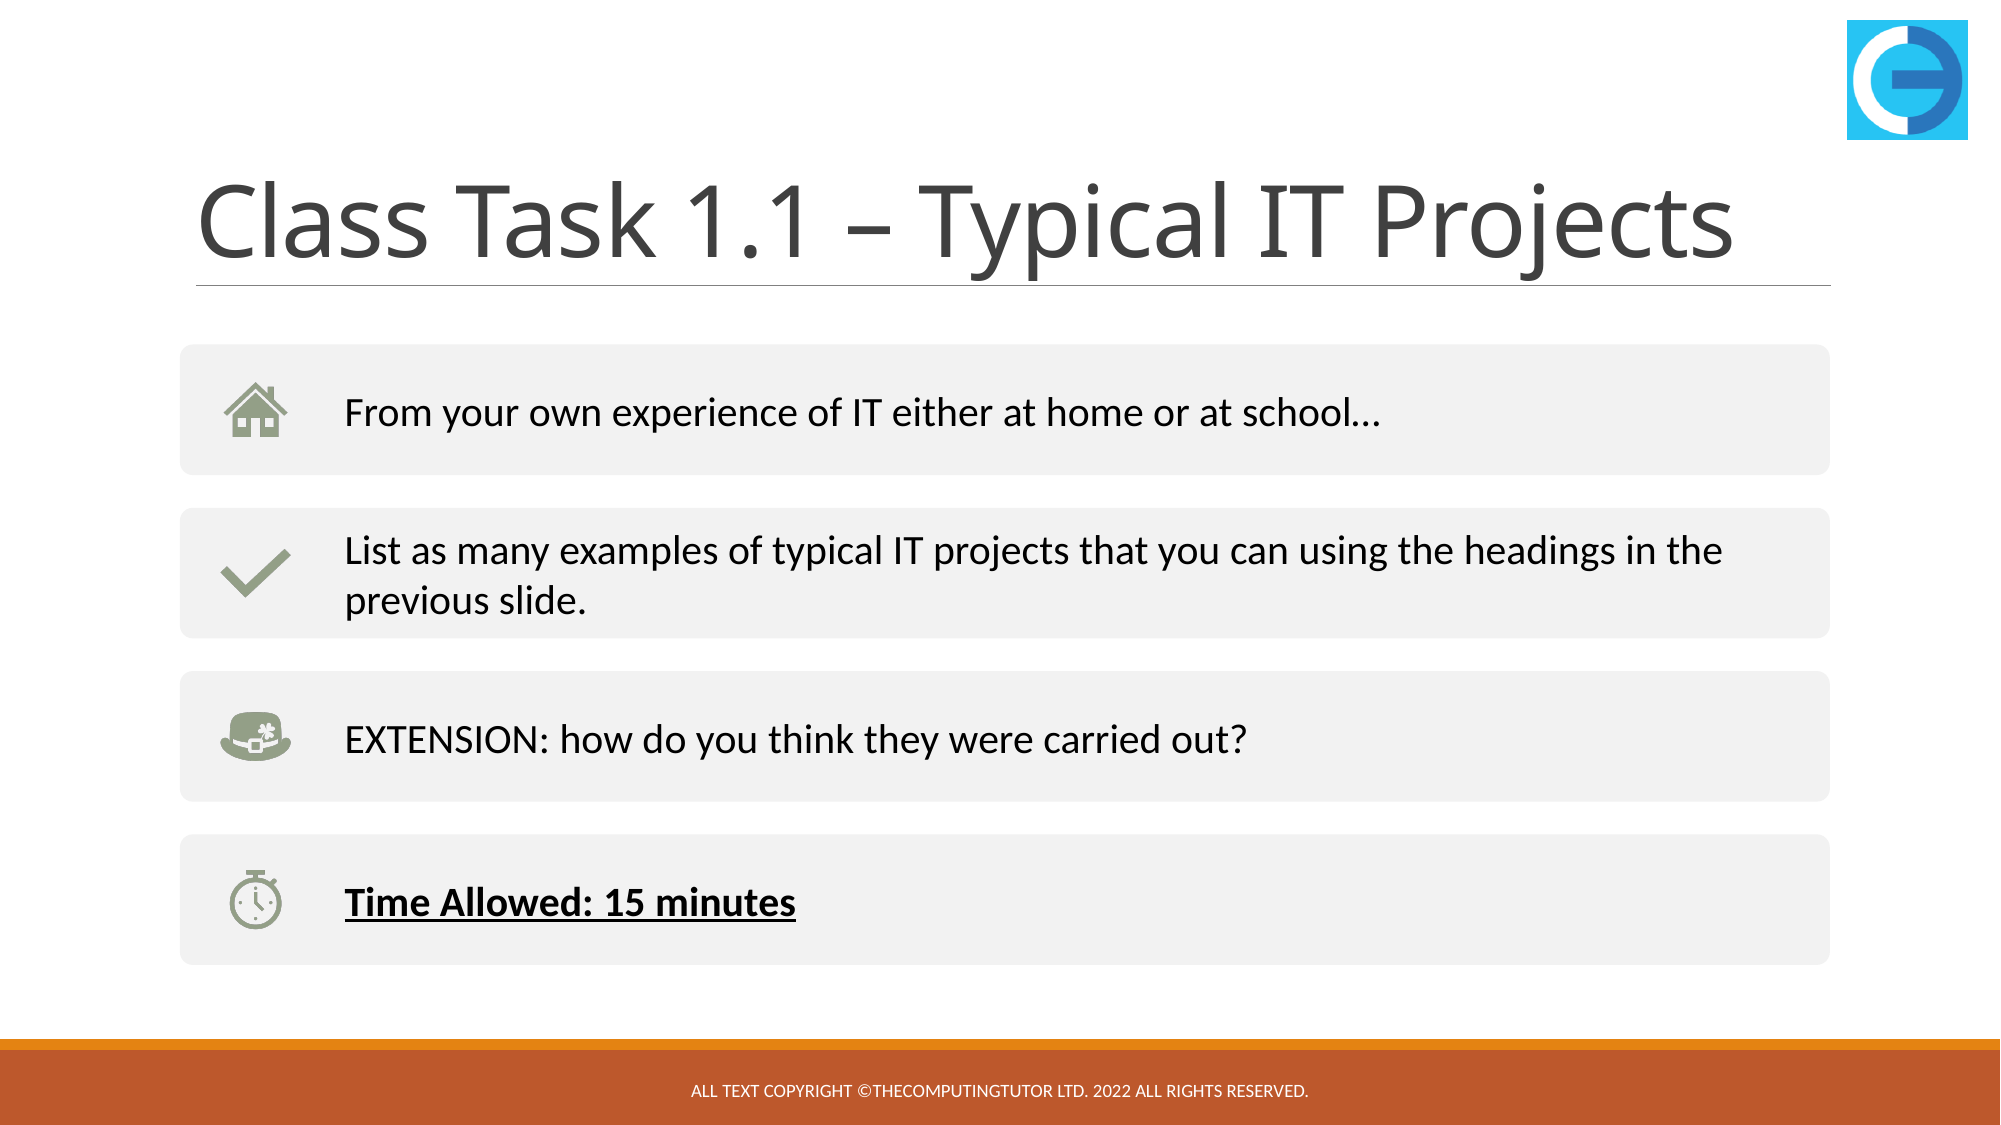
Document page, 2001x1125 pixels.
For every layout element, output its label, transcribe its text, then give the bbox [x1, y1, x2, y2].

footer All text copyright ©TheComputingTutor Ltd. 2022 All rights Reserved. [604, 1059, 1396, 1120]
title Class Task 1.1 – Typical IT Projects [180, 47, 1830, 285]
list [179, 343, 1831, 966]
picture [1847, 20, 1968, 140]
